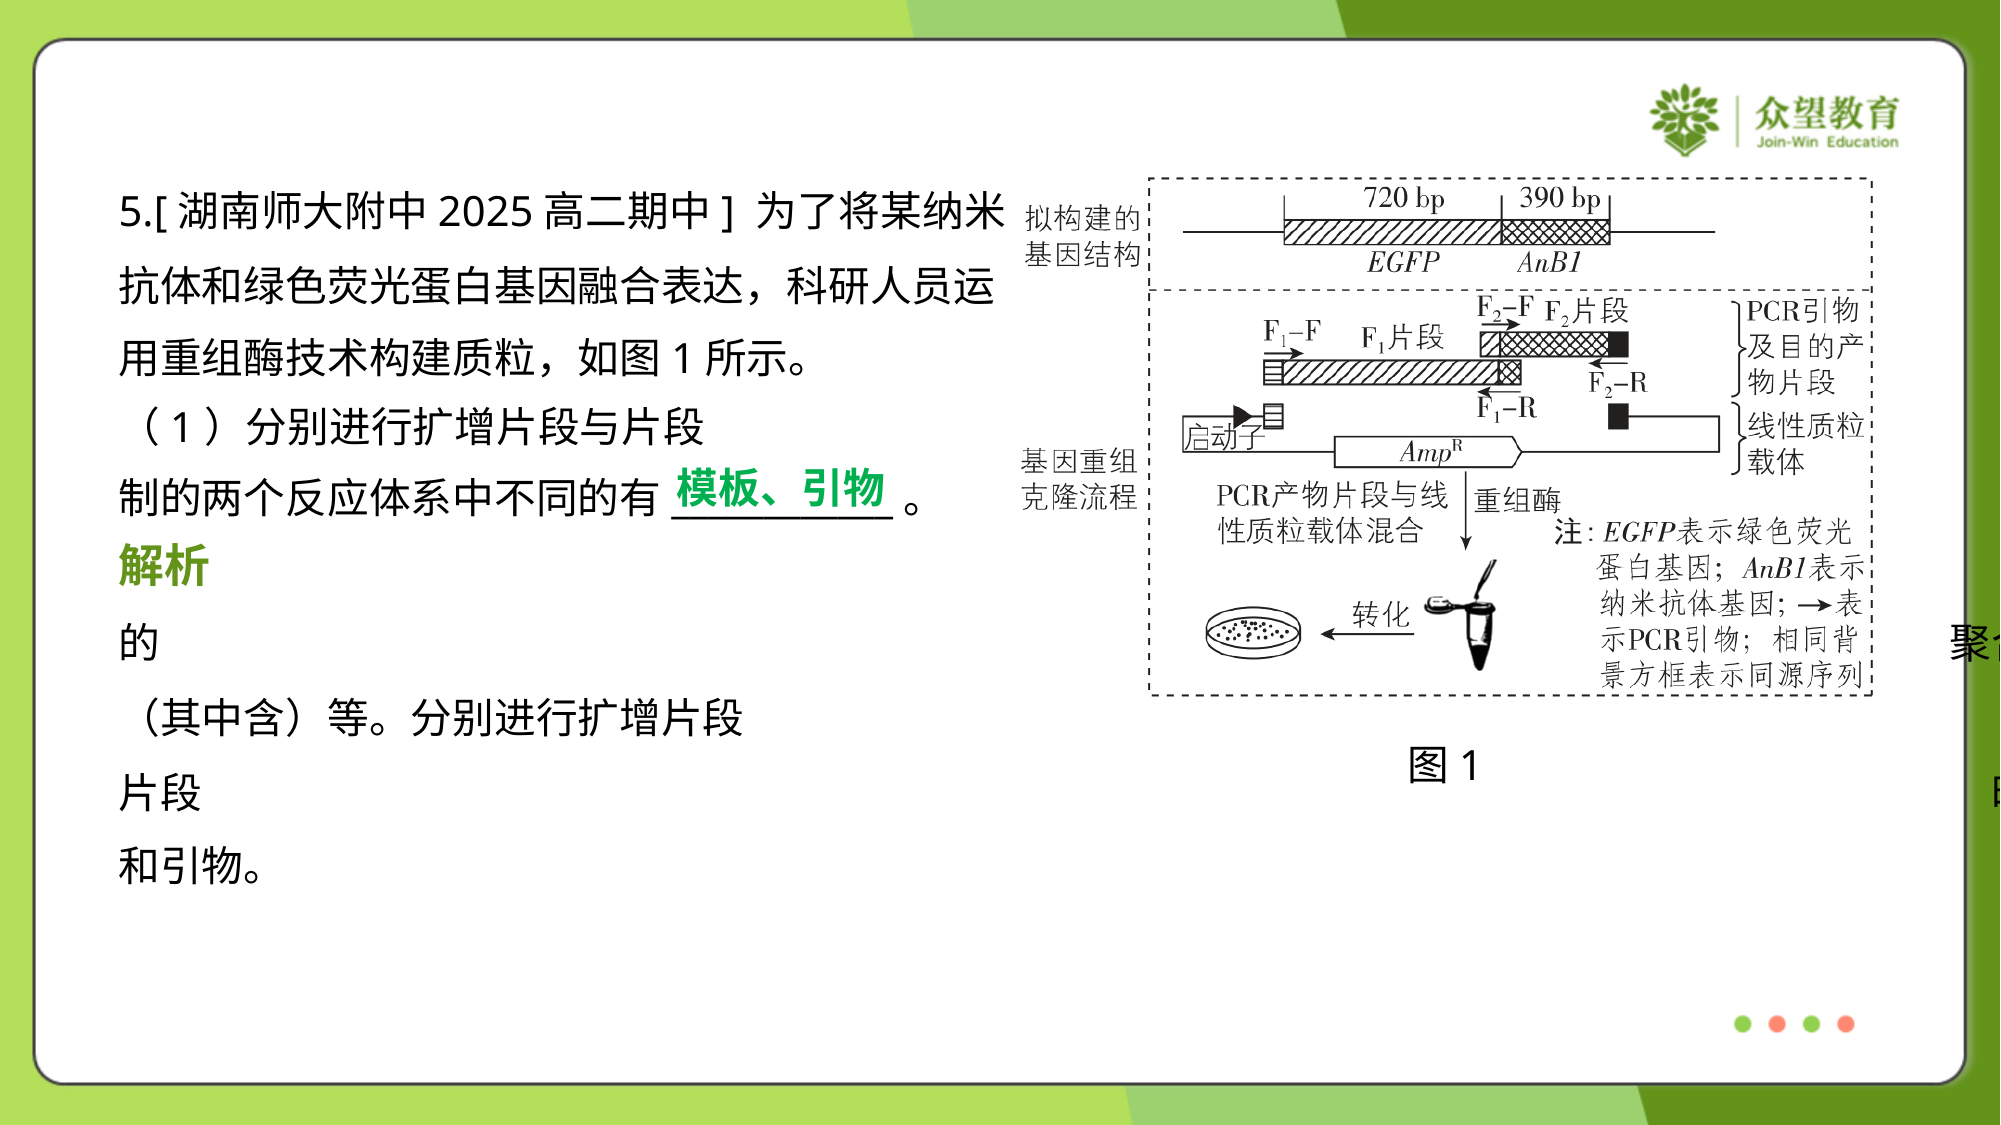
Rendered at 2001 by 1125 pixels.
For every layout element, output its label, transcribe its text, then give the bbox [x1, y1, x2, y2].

text_box 模板、引物 [661, 441, 901, 506]
text_box 5.[湖南师大附中2025高二期中] 为了将某纳米 抗体和绿色荧光蛋白基因融合表达，科研人员运 用重组酶技术构建质粒，如图1所示。 [118, 159, 1001, 375]
picture [0, 0, 2000, 1125]
text_box 图1 [1407, 715, 1484, 849]
